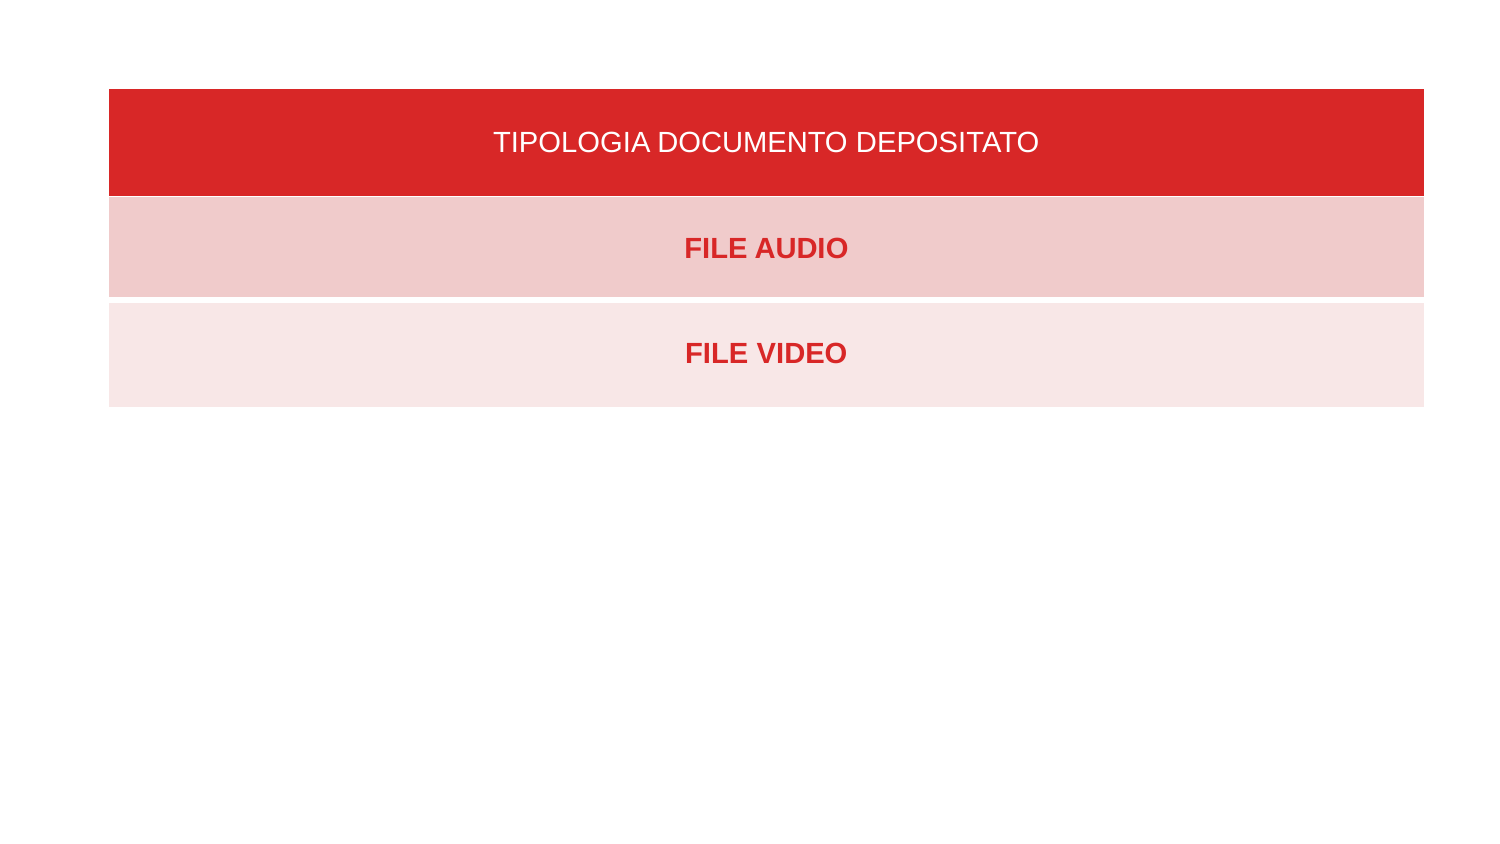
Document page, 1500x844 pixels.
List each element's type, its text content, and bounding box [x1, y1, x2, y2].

table_header TIPOLOGIA DOCUMENTO DEPOSITATO [109, 89, 1424, 196]
table_cell FILE VIDEO [109, 303, 1424, 407]
table_cell FILE AUDIO [109, 197, 1424, 297]
